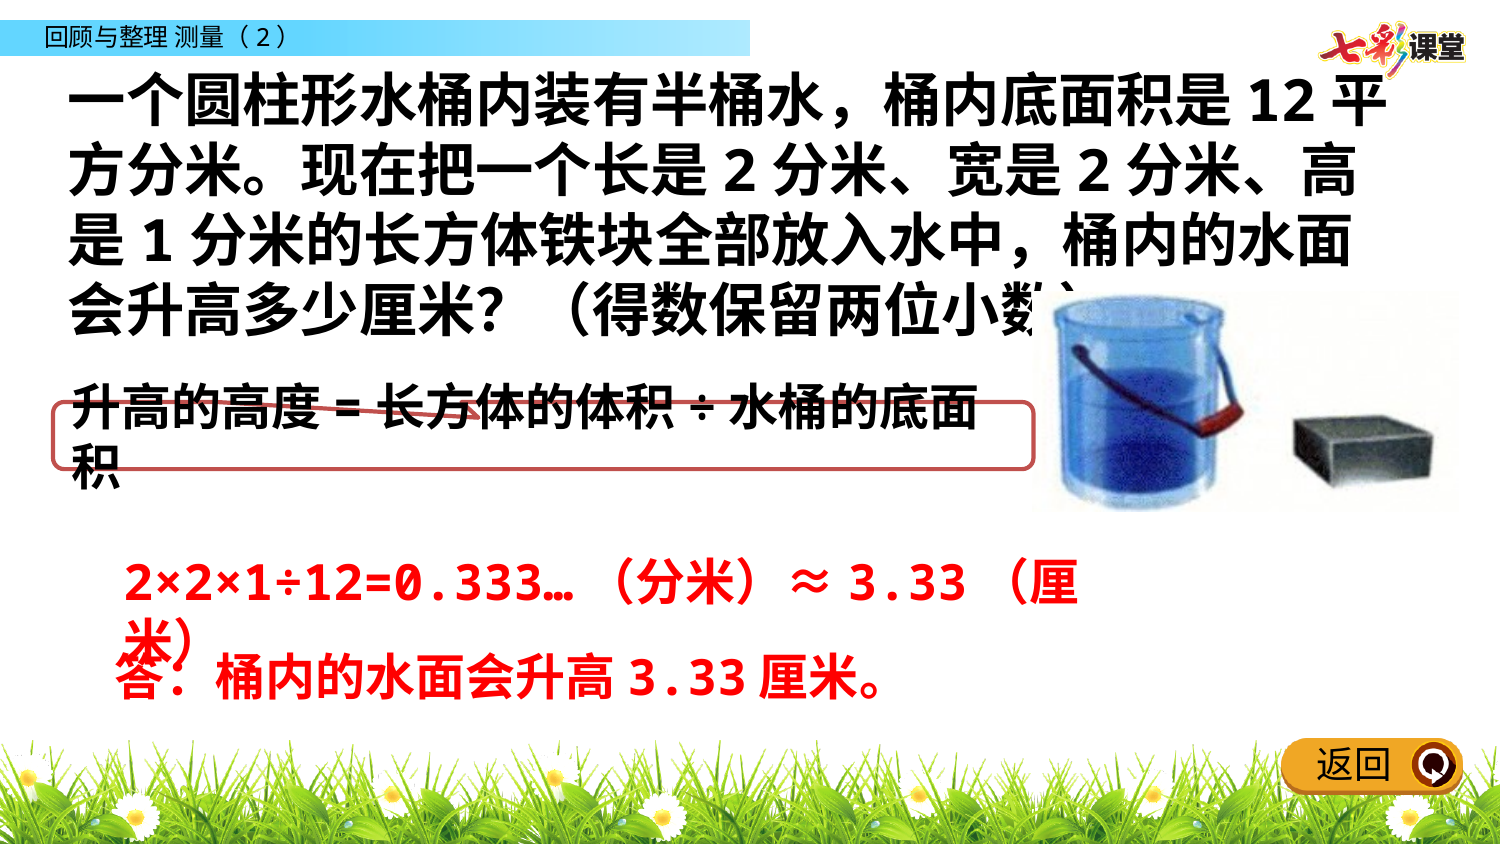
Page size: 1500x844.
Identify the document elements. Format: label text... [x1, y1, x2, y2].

picture [1032, 291, 1459, 512]
text_box 2×2×1÷12=0.333…（分米）≈3.33（厘米） [108, 543, 1173, 623]
text_box 答：桶内的水面会升高3.33厘米。 [100, 638, 974, 718]
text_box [1281, 733, 1464, 795]
text_box 升高的高度=长方体的体积÷水桶的底面积 [50, 399, 1027, 472]
text_box 一个圆柱形水桶内装有半桶水，桶内底面积是12平方分米。现在把一个长是2分米、宽是2分米、高是1分米的长方体铁块全部放入水中，桶内的水面会升高多少厘米？（得数保留两位小数） [53, 55, 1412, 275]
picture [1316, 20, 1468, 80]
picture [0, 740, 1500, 844]
